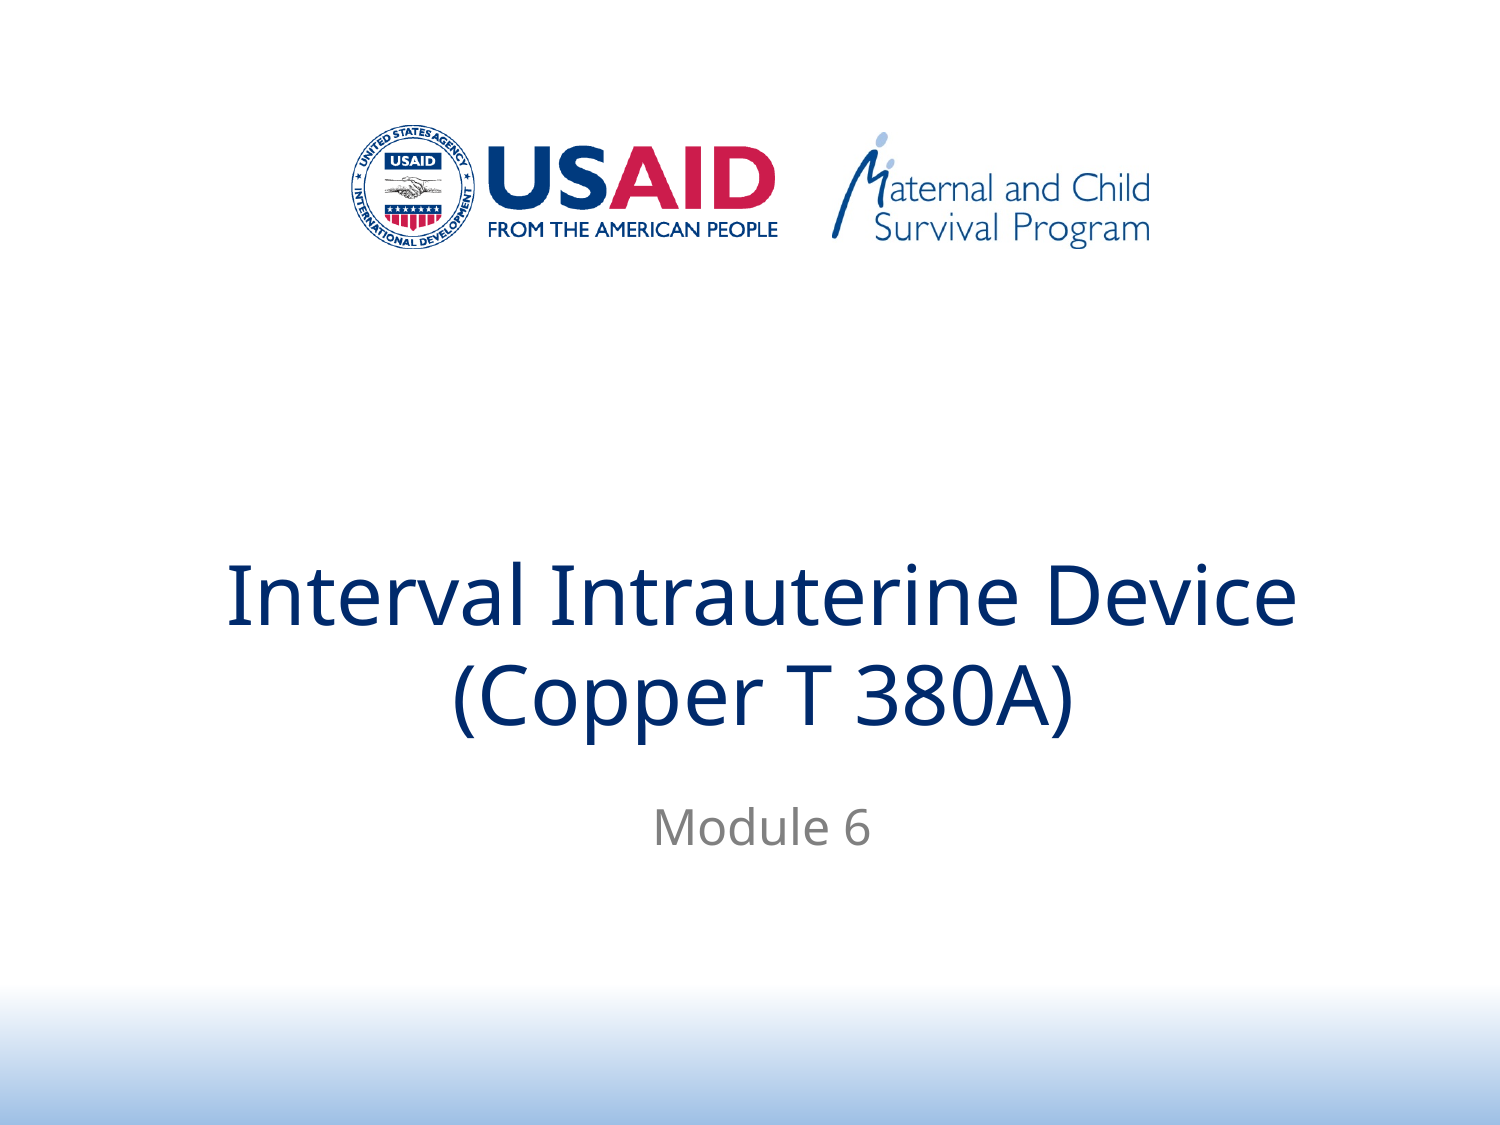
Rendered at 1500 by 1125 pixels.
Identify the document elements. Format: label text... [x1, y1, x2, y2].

picture [351, 125, 789, 249]
subtitle Module 6 [125, 787, 1400, 988]
title Interval Intrauterine Device (Copper T 380A) [126, 412, 1402, 850]
picture [832, 132, 1149, 249]
